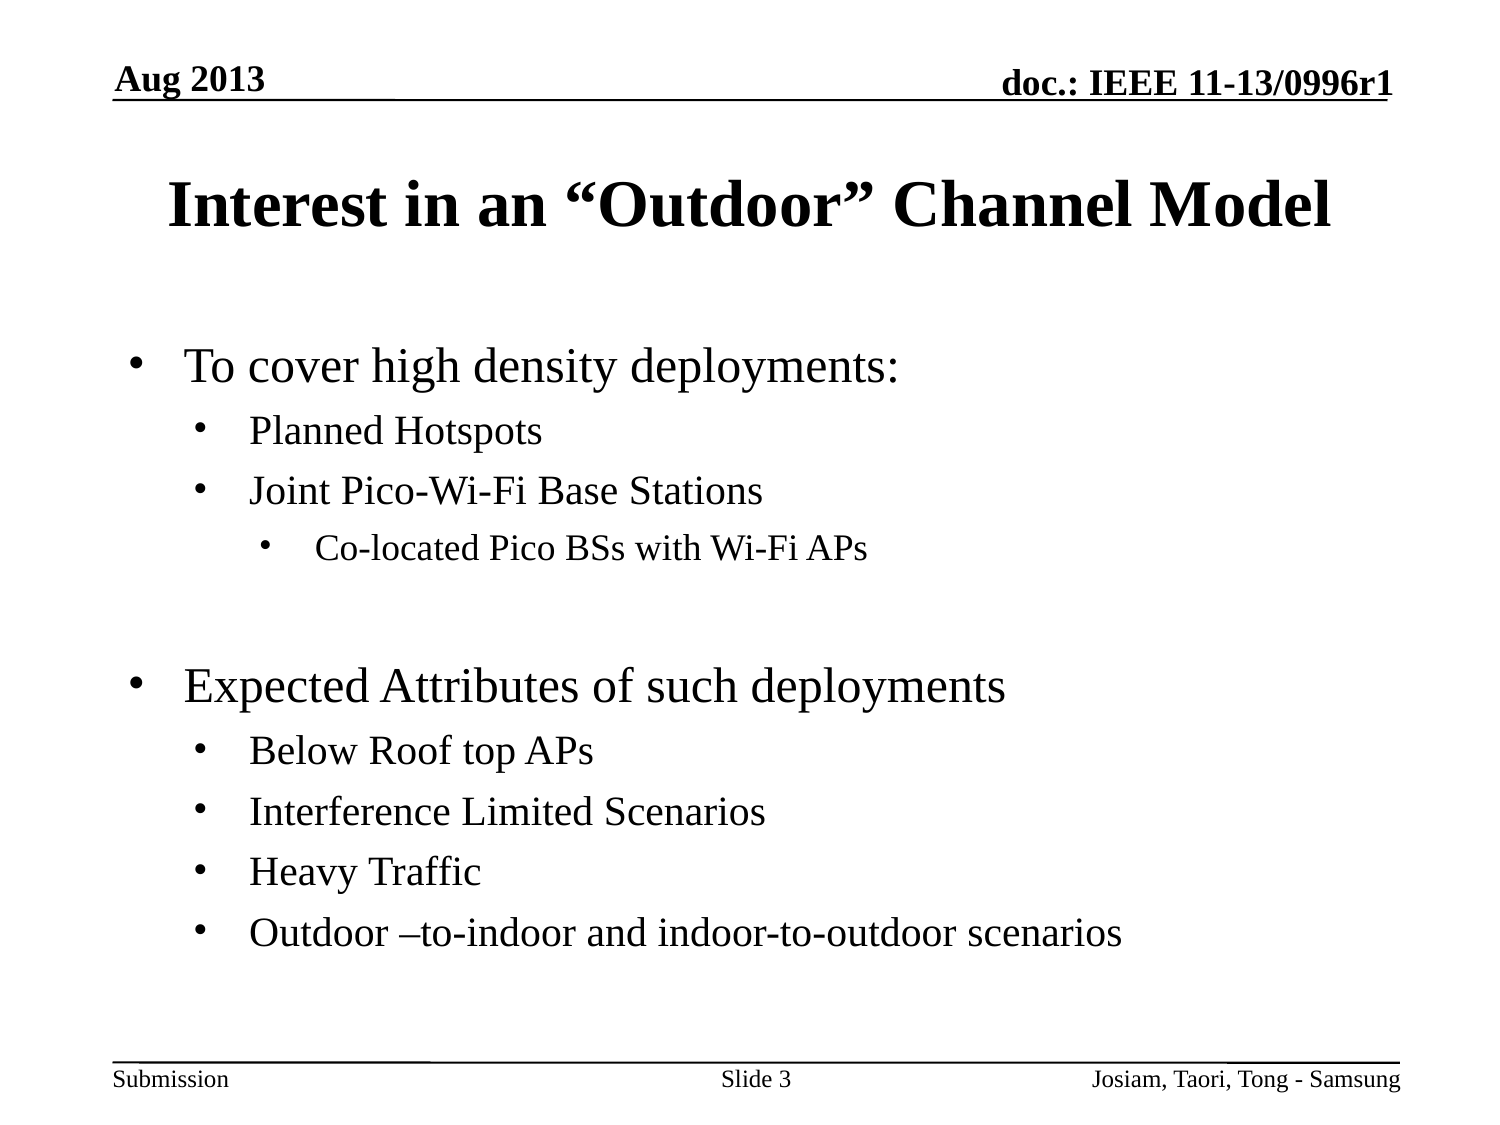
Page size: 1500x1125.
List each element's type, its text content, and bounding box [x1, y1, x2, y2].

list To cover high density deployments: Planned Hotspots Joint Pico-Wi-Fi Base Stations Co-located Pico BSs with Wi-Fi APs Expected Attributes of such deployments Below Roof top APs Interference Limited Scenarios Heavy Traffic Outdoor –to-indoor and indoor-to-outdoor scenarios [112, 324, 1388, 1032]
title Interest in an “Outdoor” Channel Model [112, 112, 1388, 288]
footer Josiam, Taori, Tong - Samsung [984, 1061, 1402, 1091]
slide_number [114, 54, 493, 100]
slide_number Slide 3 [712, 1061, 800, 1123]
